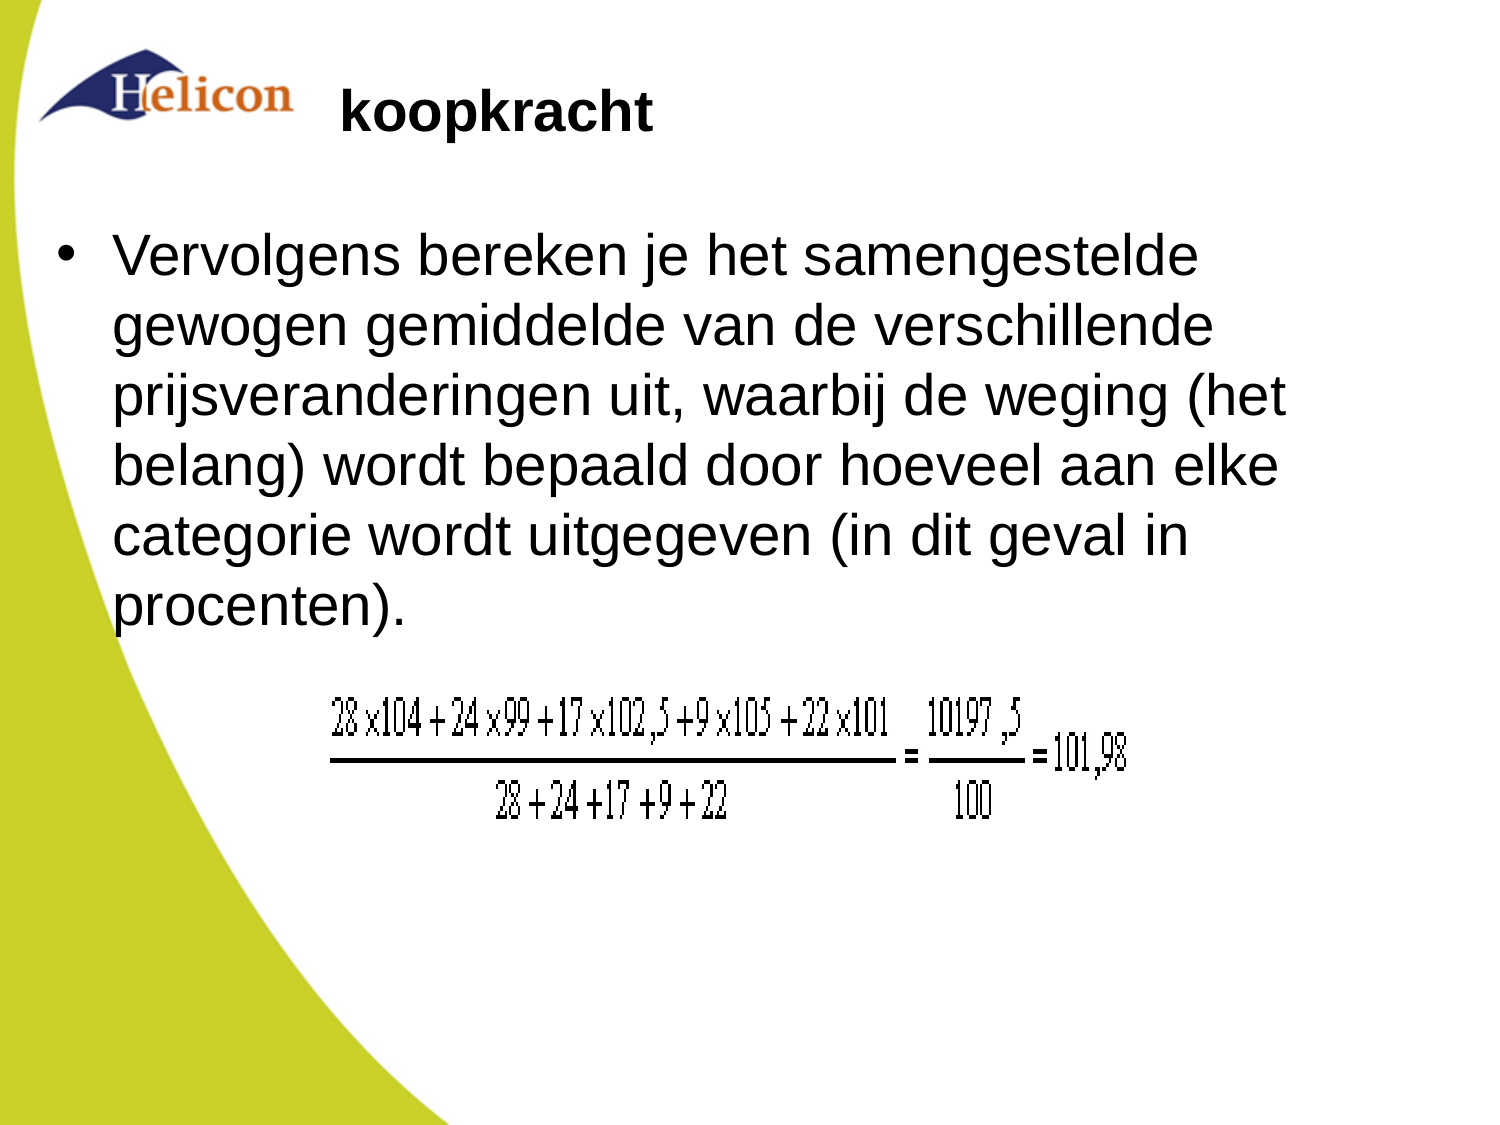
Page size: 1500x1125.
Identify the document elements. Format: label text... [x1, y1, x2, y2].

picture [0, 0, 1500, 1125]
list Vervolgens bereken je het samengestelde gewogen gemiddelde van de verschillende prijsveranderingen uit, waarbij de weging (het belang) wordt bepaald door hoeveel aan elke categorie wordt uitgegeven (in dit geval in procenten). [41, 210, 1336, 953]
title koopkracht [324, 54, 1415, 161]
